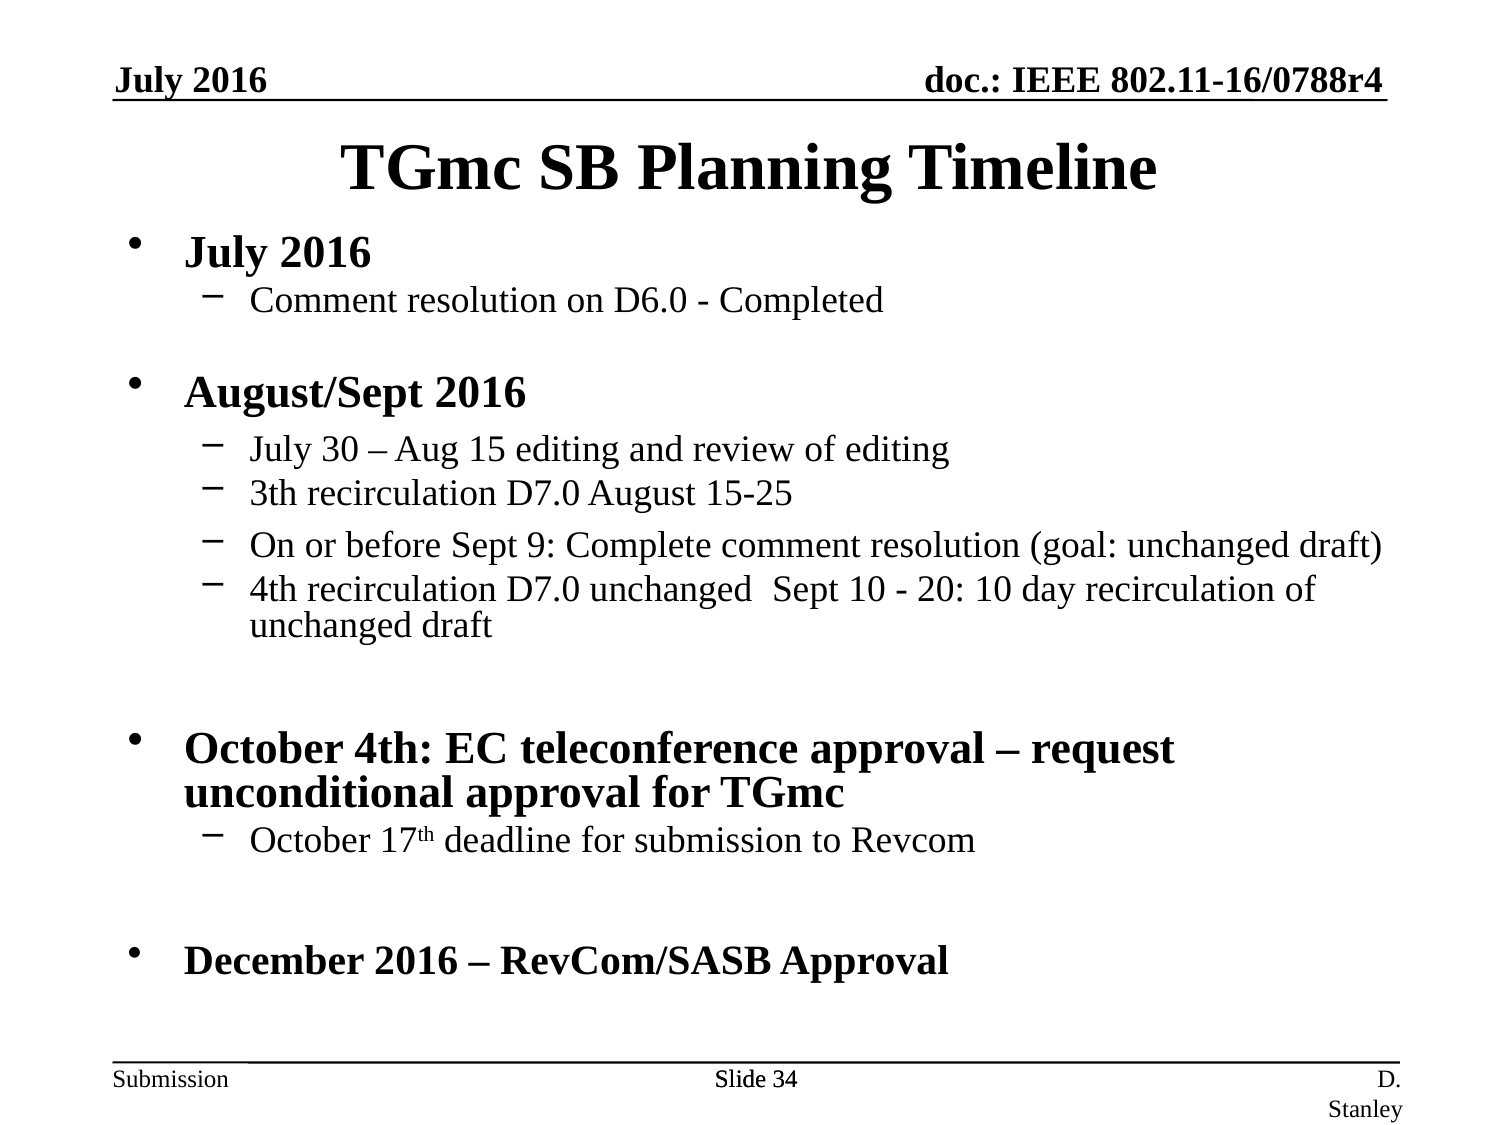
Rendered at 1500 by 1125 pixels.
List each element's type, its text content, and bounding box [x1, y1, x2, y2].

list July 2016 Comment resolution on D6.0 - Completed August/Sept 2016 July 30 – Aug 15 editing and review of editing 3th recirculation D7.0 August 15-25 On or before Sept 9: Complete comment resolution (goal: unchanged draft) 4th recirculation D7.0 unchanged Sept 10 - 20: 10 day recirculation of unchanged draft October 4th: EC teleconference approval – request unconditional approval for TGmc October 17th deadline for submission to Revcom December 2016 – RevCom/SASB Approval [112, 224, 1425, 1025]
title TGmc SB Planning Timeline [112, 75, 1388, 224]
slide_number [114, 54, 374, 75]
text_box Slide 34 [675, 1062, 838, 1093]
footer D. Stanley, HP Enterprise [1324, 1061, 1402, 1093]
